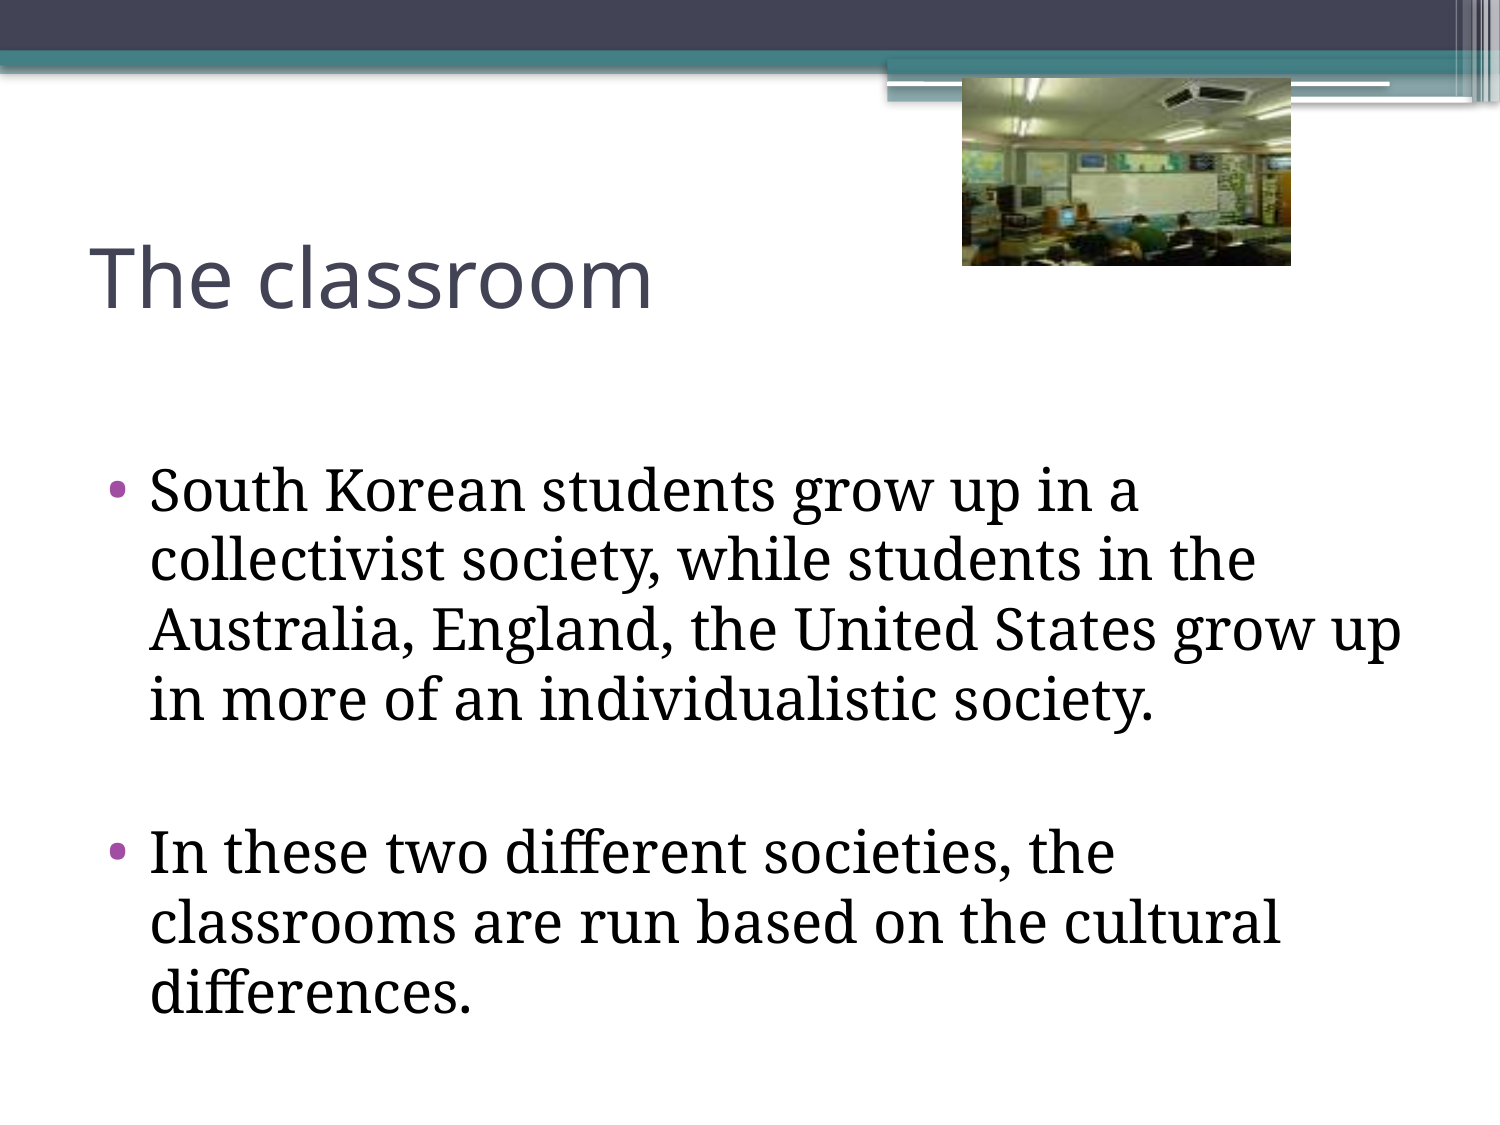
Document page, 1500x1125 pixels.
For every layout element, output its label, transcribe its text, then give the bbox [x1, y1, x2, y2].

picture [962, 77, 1291, 266]
list South Korean students grow up in a collectivist society, while students in the Australia, England, the United States grow up in more of an individualistic society. In these two different societies, the classrooms are run based on the cultural differences. [75, 368, 1425, 1079]
title The classroom [75, 187, 1425, 363]
